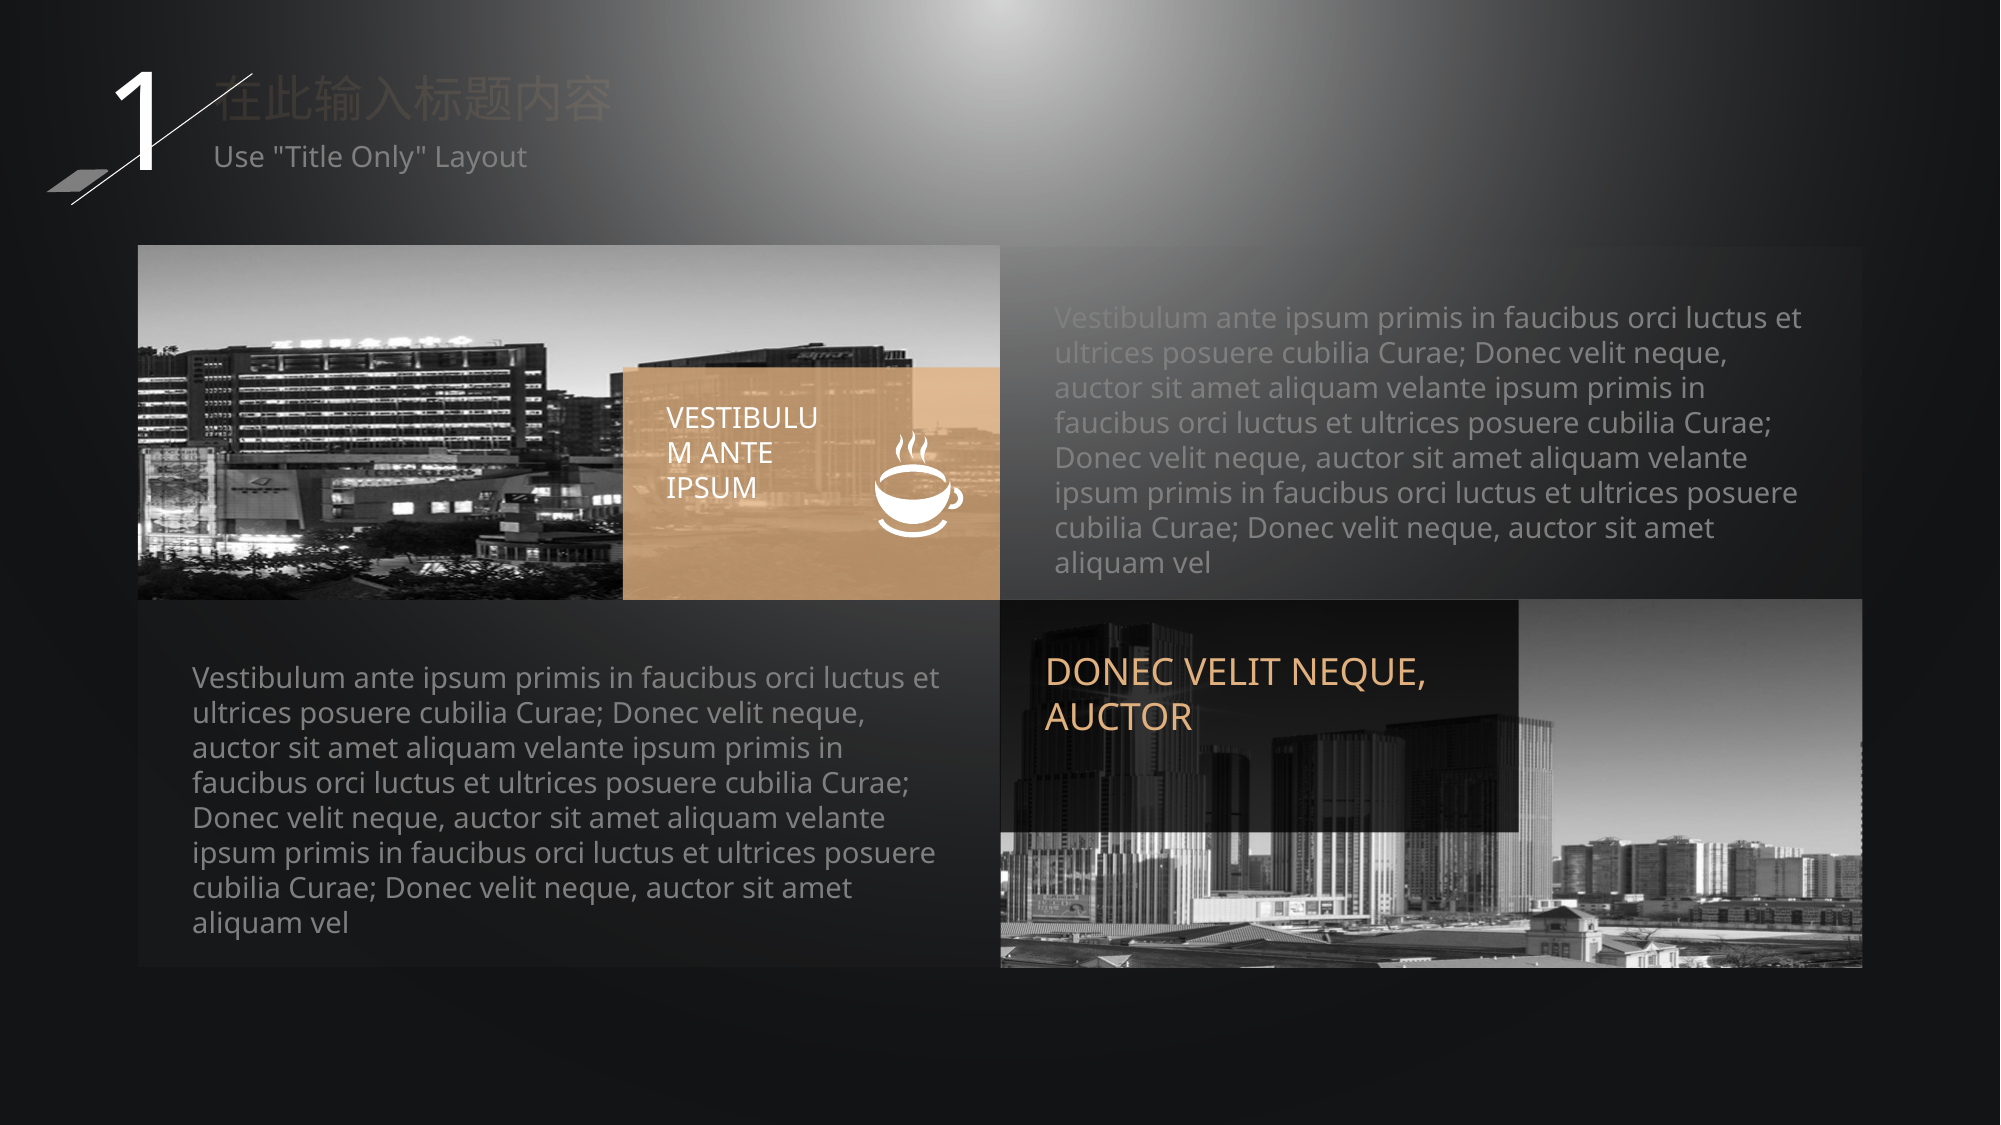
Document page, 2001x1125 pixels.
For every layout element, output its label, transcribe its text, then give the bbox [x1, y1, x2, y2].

text_box [137, 245, 1001, 599]
text_box [878, 518, 948, 538]
text_box Vestibulum ante ipsum primis in faucibus orci luctus et ultrices posuere cubilia Curae; Donec velit neque, auctor sit amet aliquam velante ipsum primis in faucibus orci luctus et ultrices posuere cubilia Curae; Donec velit neque, auctor sit amet aliquam velante ipsum primis in faucibus orci luctus et ultrices posuere cubilia Curae; Donec velit neque, auctor sit amet aliquam vel [177, 652, 961, 947]
text_box Vestibulum ante ipsum primis in faucibus orci luctus et ultrices posuere cubilia Curae; Donec velit neque, auctor sit amet aliquam velante ipsum primis in faucibus orci luctus et ultrices posuere cubilia Curae; Donec velit neque, auctor sit amet aliquam velante ipsum primis in faucibus orci luctus et ultrices posuere cubilia Curae; Donec velit neque, auctor sit amet aliquam vel [1039, 291, 1823, 587]
text_box [947, 487, 964, 510]
text_box [137, 599, 1001, 968]
text_box [895, 434, 904, 463]
text_box [999, 599, 1520, 833]
text_box DONEC VELIT NEQUE, AUCTOR [1030, 640, 1519, 746]
text_box [875, 479, 951, 524]
text_box [908, 430, 916, 459]
text_box [879, 436, 946, 483]
text_box VESTIBULUM ANTE IPSUM [651, 391, 839, 512]
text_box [222, 60, 1455, 182]
text_box [1001, 601, 1863, 968]
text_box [88, 25, 222, 239]
text_box [622, 366, 1001, 601]
text_box [999, 246, 1863, 601]
